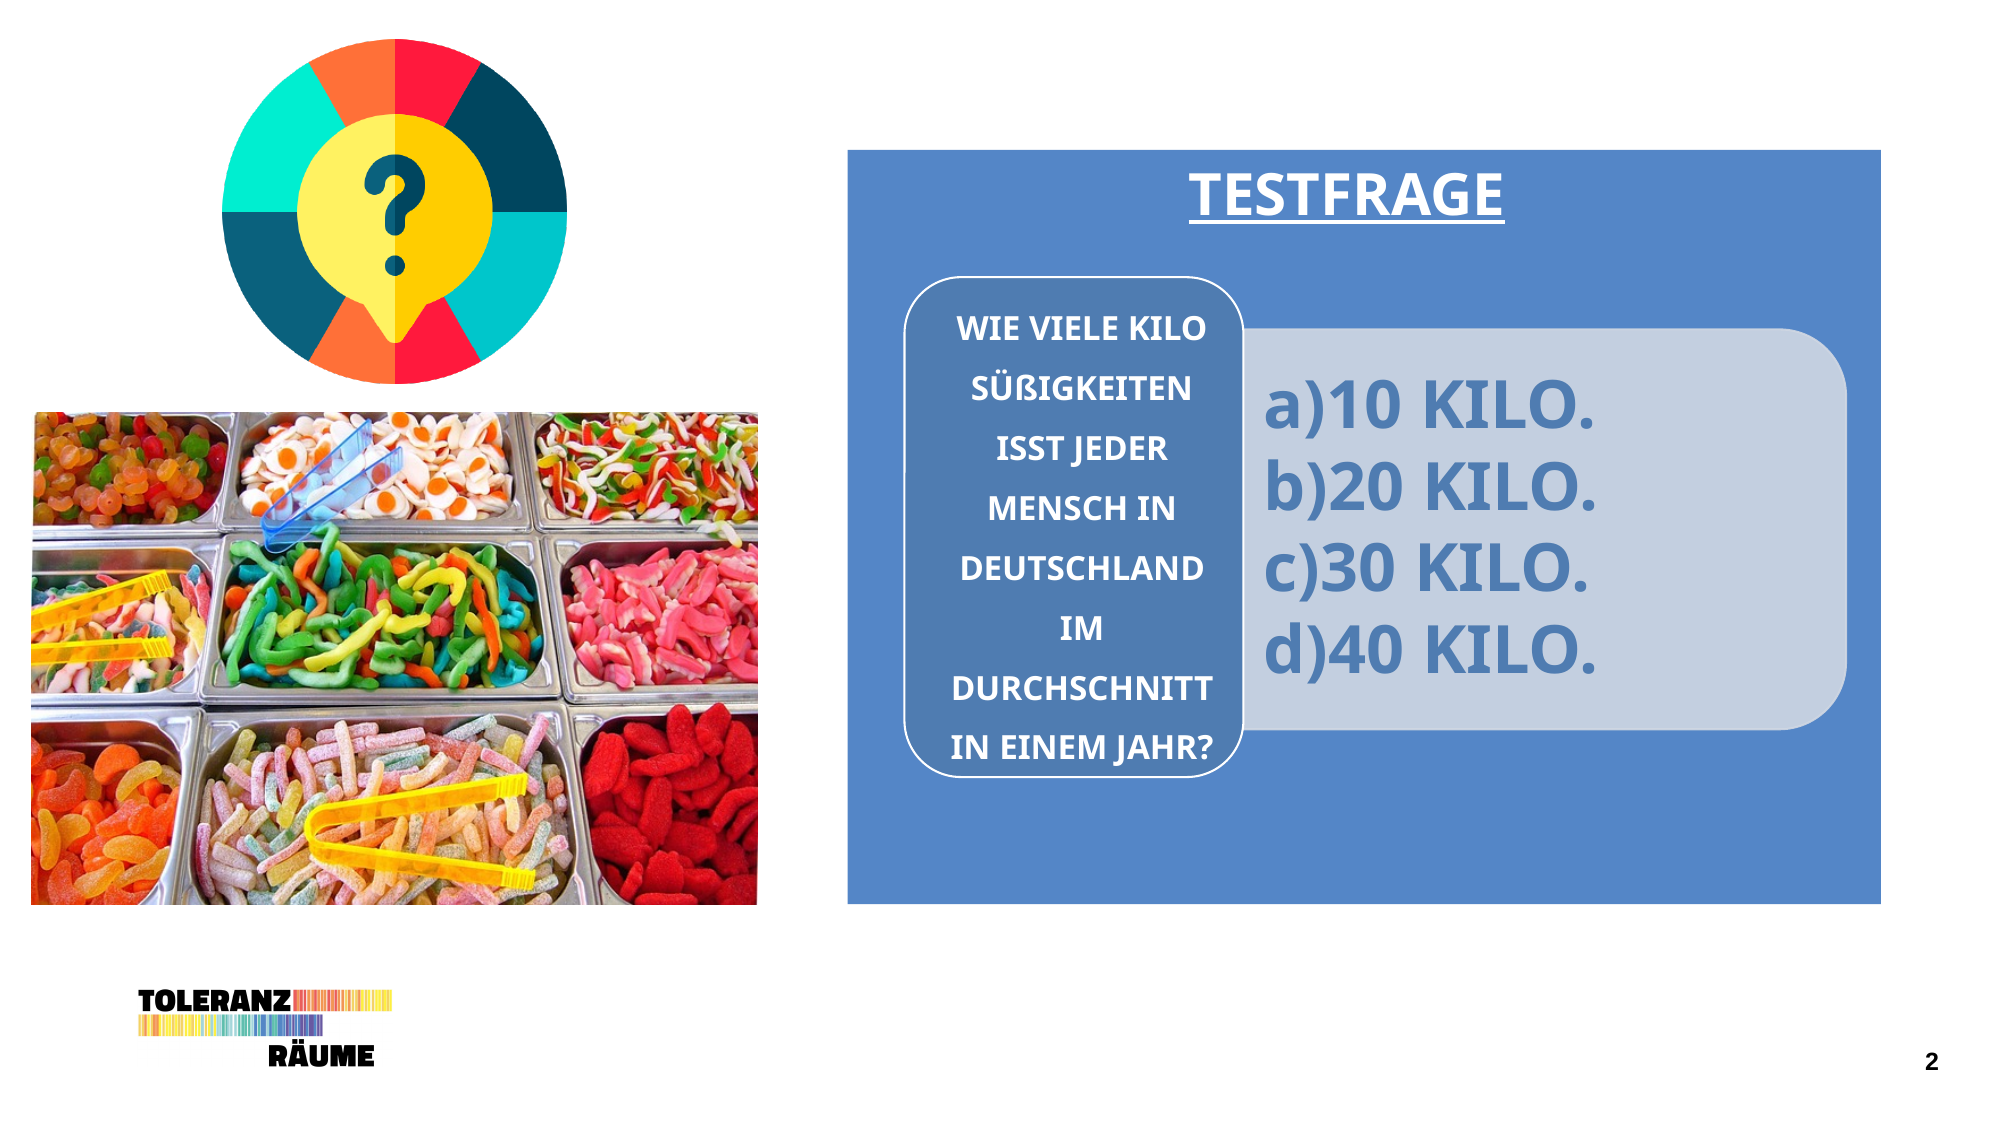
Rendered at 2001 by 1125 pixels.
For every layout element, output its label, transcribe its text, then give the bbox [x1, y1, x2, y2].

text_box [847, 149, 1882, 905]
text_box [904, 277, 1846, 778]
picture [137, 989, 393, 1067]
picture [222, 39, 567, 385]
title Testfrage [904, 164, 1789, 263]
slide_number 2 [1846, 1034, 1940, 1076]
picture [31, 412, 758, 905]
